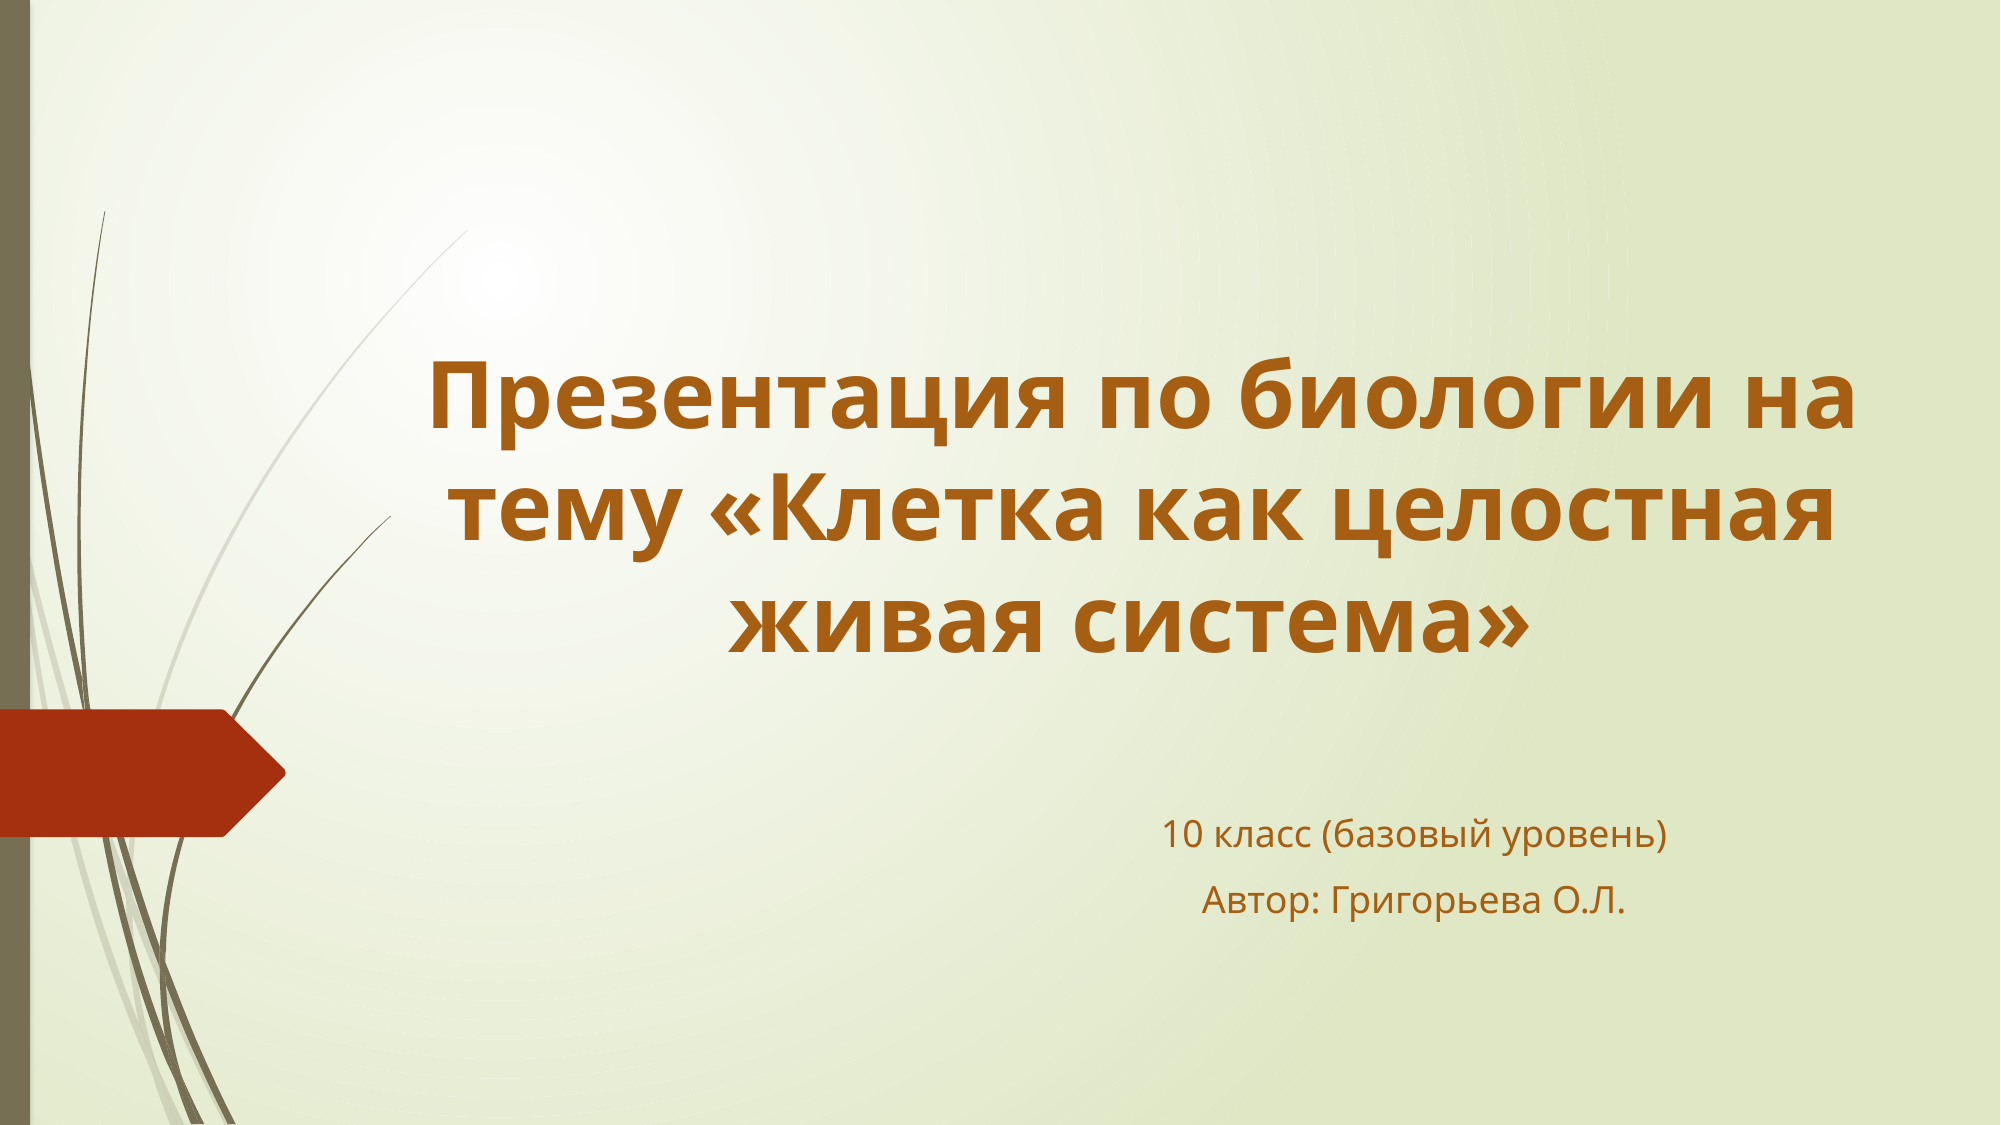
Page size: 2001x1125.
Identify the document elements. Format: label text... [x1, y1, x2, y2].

title Презентация по биологии на тему «Клетка как целостная живая система» [392, 321, 1893, 679]
subtitle 10 класс (базовый уровень) Автор: Григорьева О.Л. [935, 802, 1893, 931]
